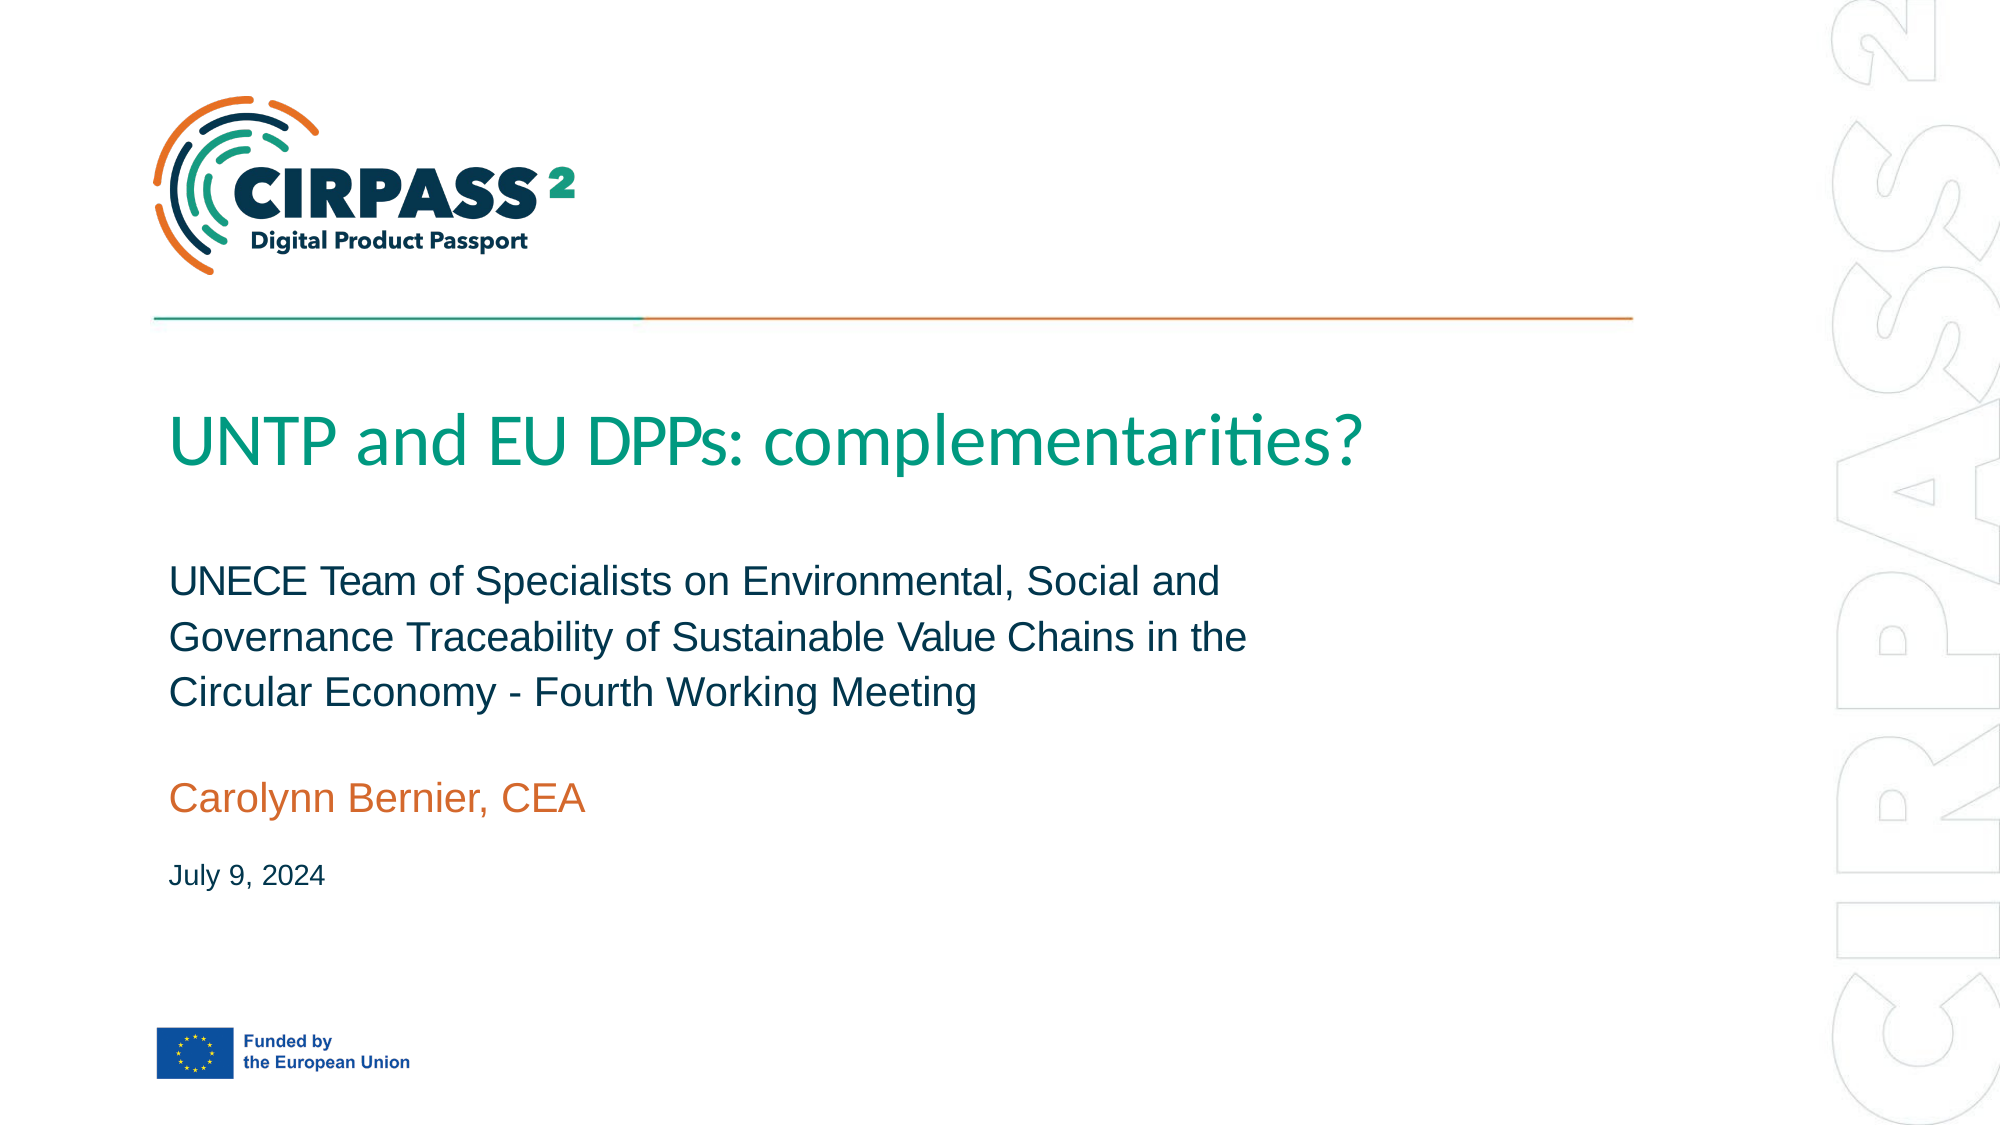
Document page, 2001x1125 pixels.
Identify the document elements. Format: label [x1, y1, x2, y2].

text_box [149, 0, 2000, 1125]
